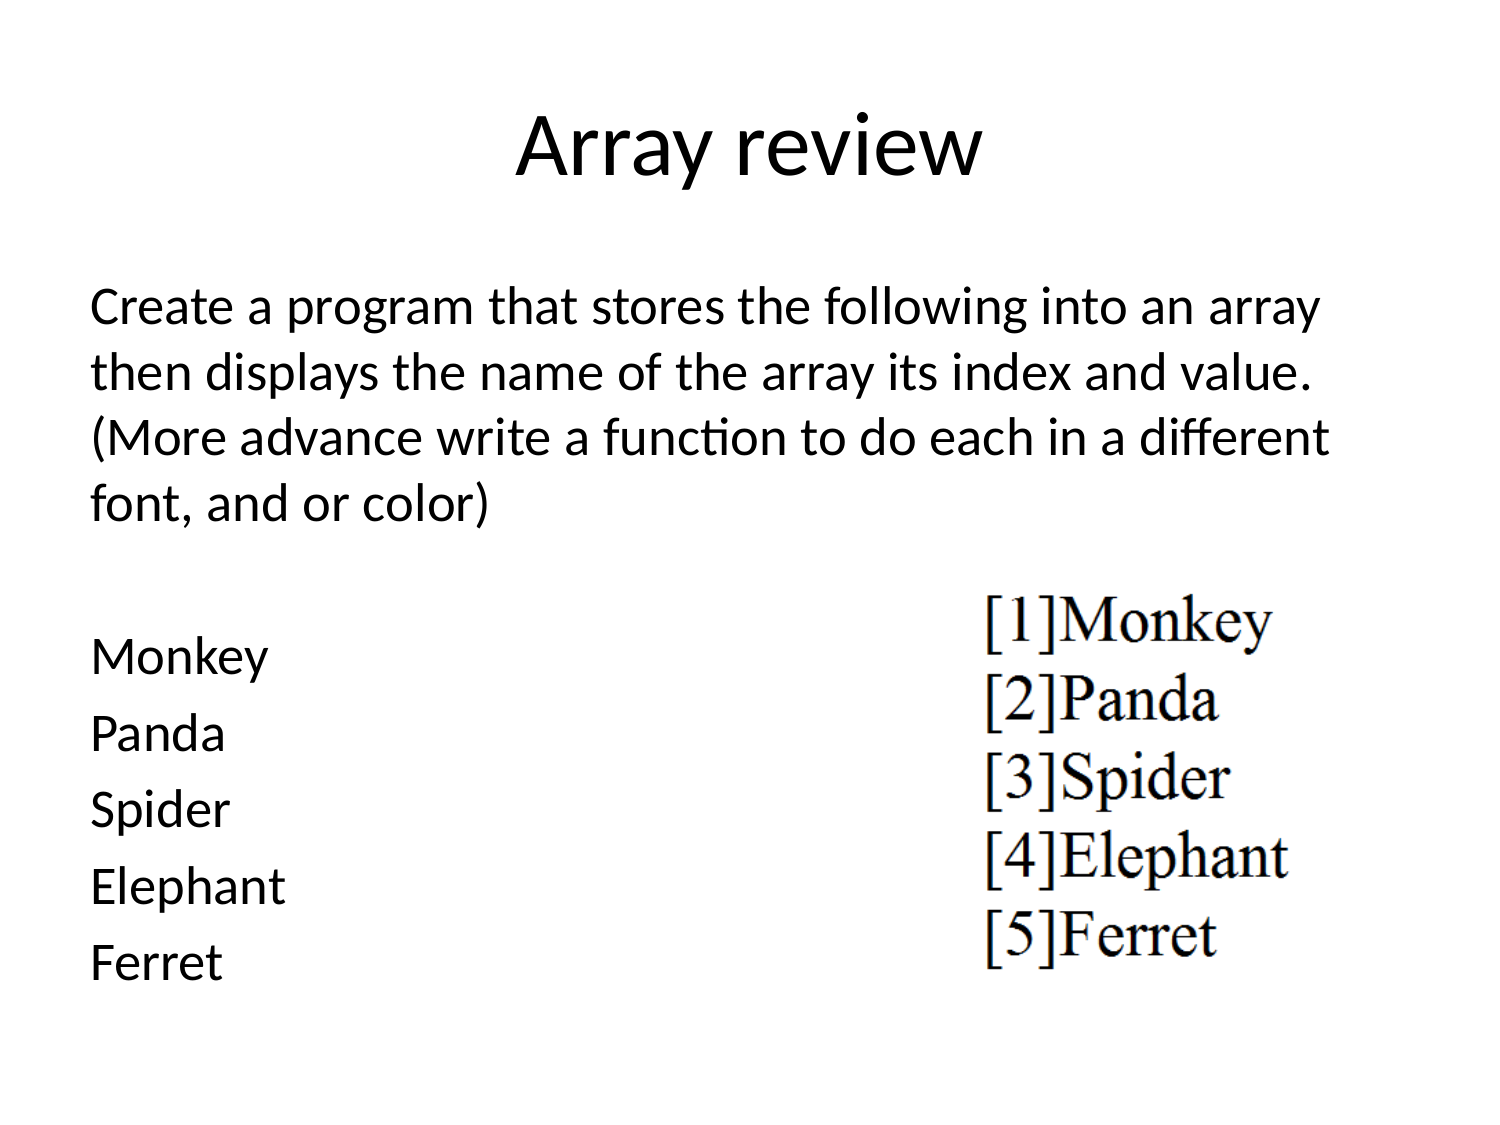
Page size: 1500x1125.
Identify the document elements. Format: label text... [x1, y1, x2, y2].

picture [964, 574, 1308, 976]
title Array review [75, 45, 1425, 233]
list Create a program that stores the following into an array then displays the name of the array its index and value.(More advance write a function to do each in a different font, and or color) Monkey Panda Spider Elephant Ferret [75, 262, 1425, 1005]
